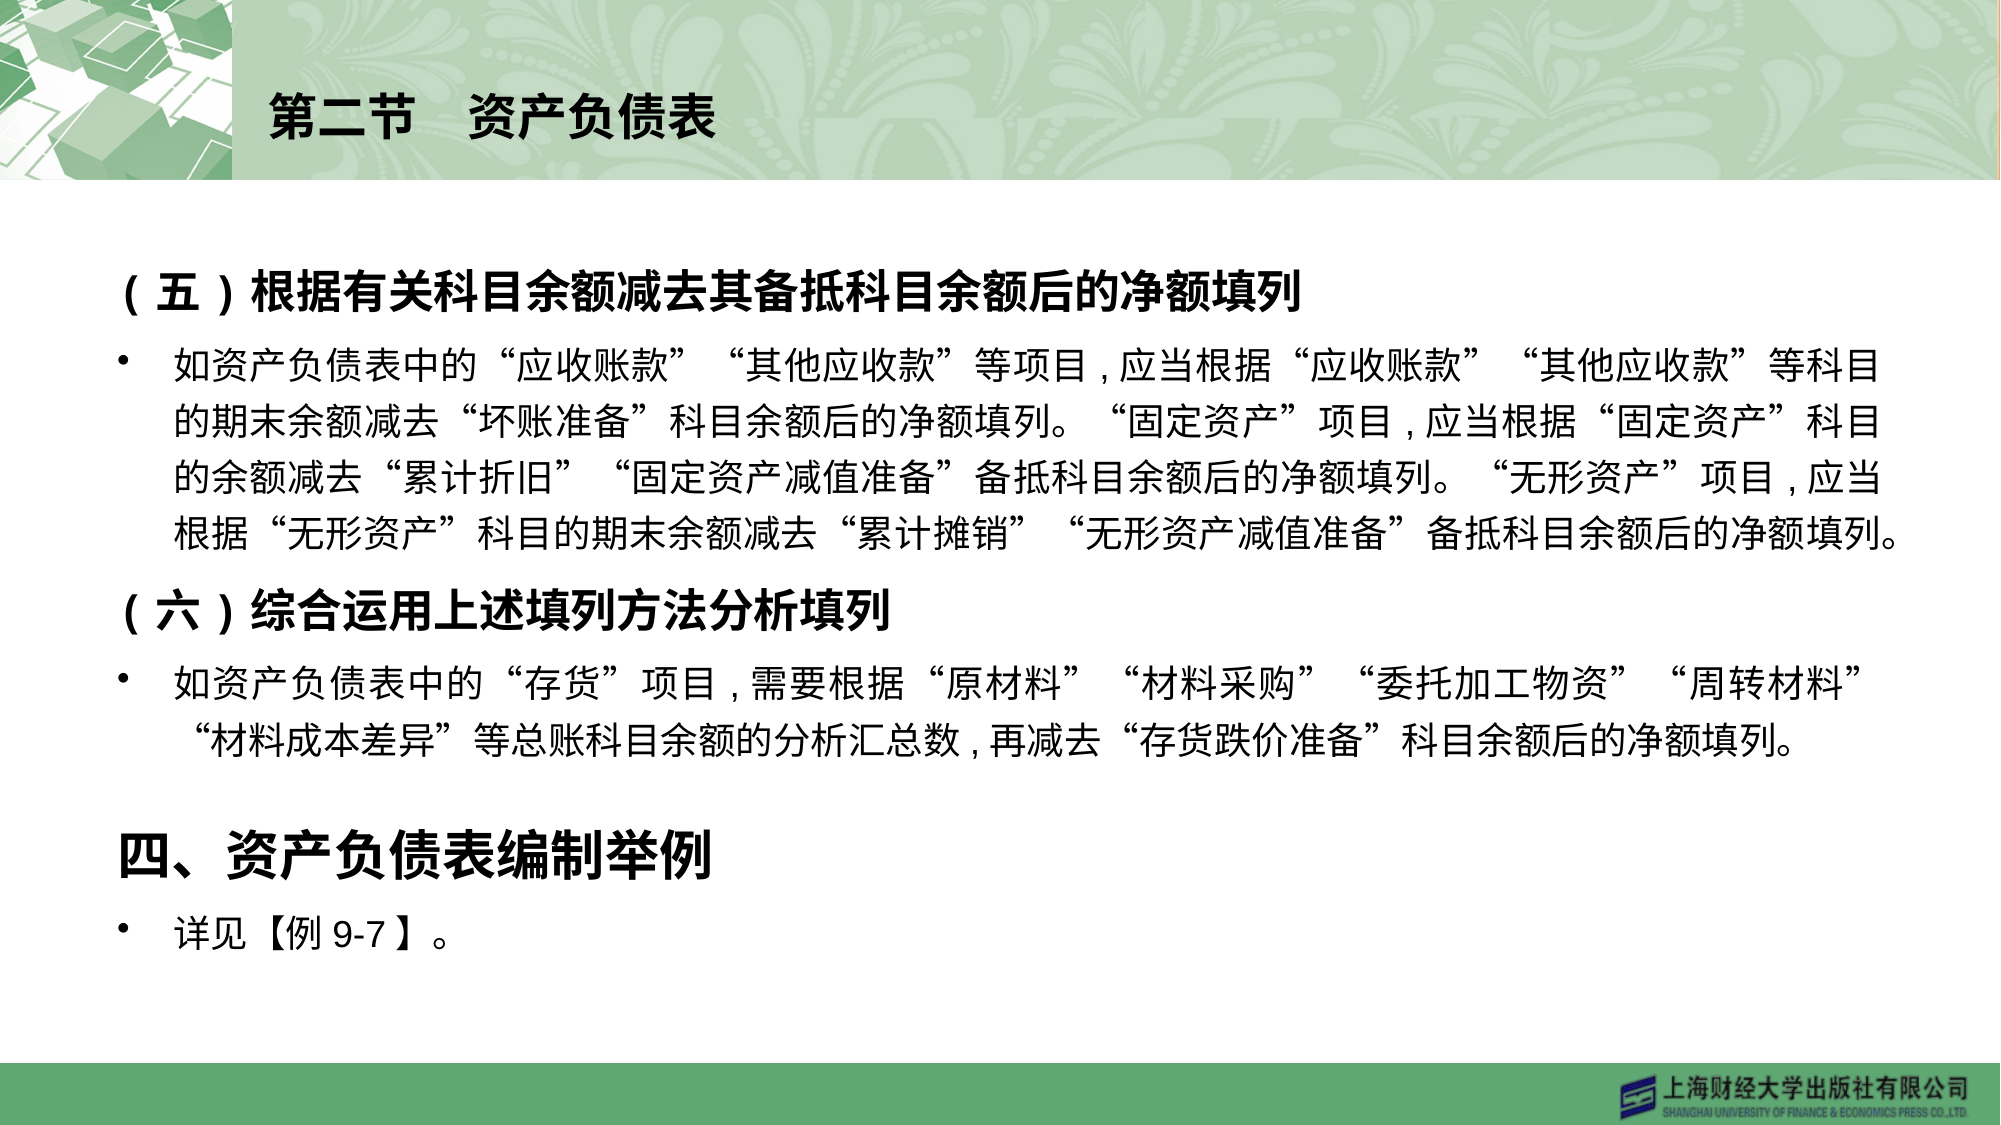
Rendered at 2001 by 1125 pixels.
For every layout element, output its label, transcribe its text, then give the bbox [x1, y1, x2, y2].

picture [0, 0, 2001, 1125]
title 第二节 资产负债表 [252, 64, 1609, 168]
list (五)根据有关科目余额减去其备抵科目余额后的净额填列 如资产负债表中的“应收账款”“其他应收款”等项目,应当根据“应收账款”“其他应收款”等科目的期末余额减去“坏账准备”科目余额后的净额填列。“固定资产”项目,应当根据“固定资产”科目的余额减去“累计折旧”“固定资产减值准备”备抵科目余额后的净额填列。“无形资产”项目,应当根据“无形资产”科目的期末余额减去“累计摊销”“无形资产减值准备”备抵科目余额后的净额填列。 (六)综合运用上述填列方法分析填列 如资产负债表中的“存货”项目,需要根据“原材料”“材料采购”“委托加工物资”“周转材料”“材料成本差异”等总账科目余额的分析汇总数,再减去“存货跌价准备”科目余额后的净额填列。 四、资产负债表编制举例 详见【例9-7】。 [102, 241, 1898, 1065]
